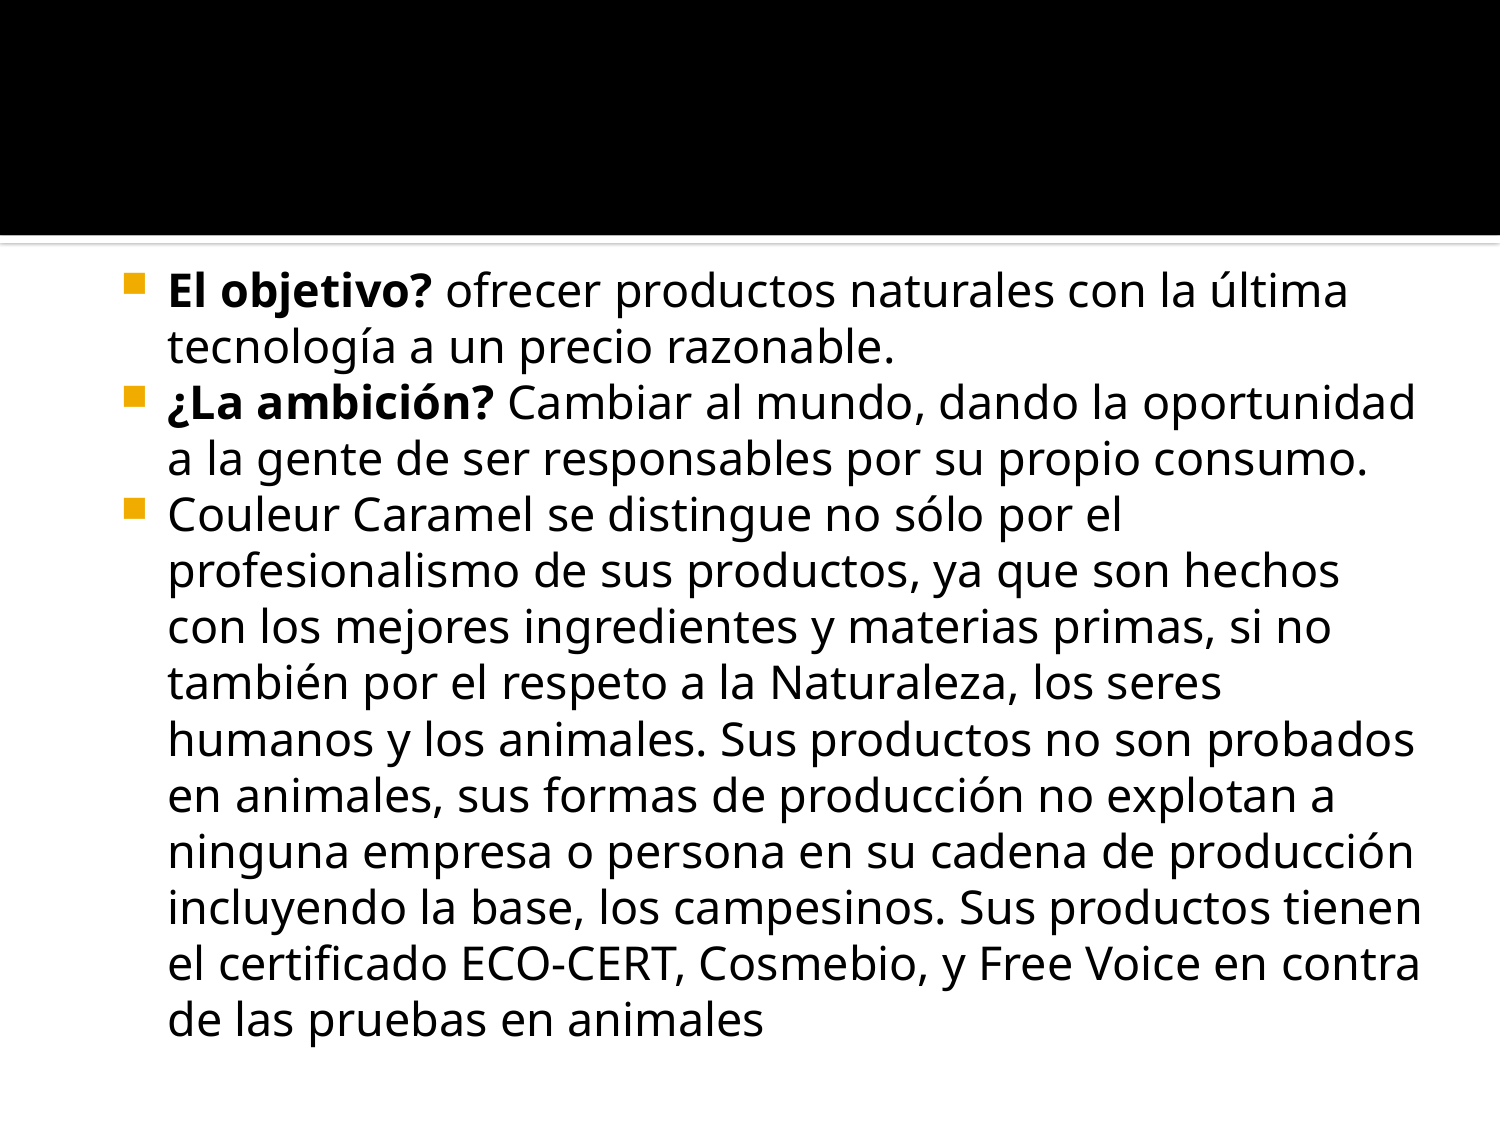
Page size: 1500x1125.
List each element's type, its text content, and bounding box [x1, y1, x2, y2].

list El objetivo? ofrecer productos naturales con la última tecnología a un precio razonable. ¿La ambición? Cambiar al mundo, dando la oportunidad a la gente de ser responsables por su propio consumo. Couleur Caramel se distingue no sólo por el profesionalismo de sus productos, ya que son hechos con los mejores ingredientes y materias primas, si no también por el respeto a la Naturaleza, los seres humanos y los animales. Sus productos no son probados en animales, sus formas de producción no explotan a ninguna empresa o persona en su cadena de producción incluyendo la base, los campesinos. Sus productos tienen el certificado ECO-CERT, Cosmebio, y Free Voice en contra de las pruebas en animales [93, 246, 1444, 1076]
